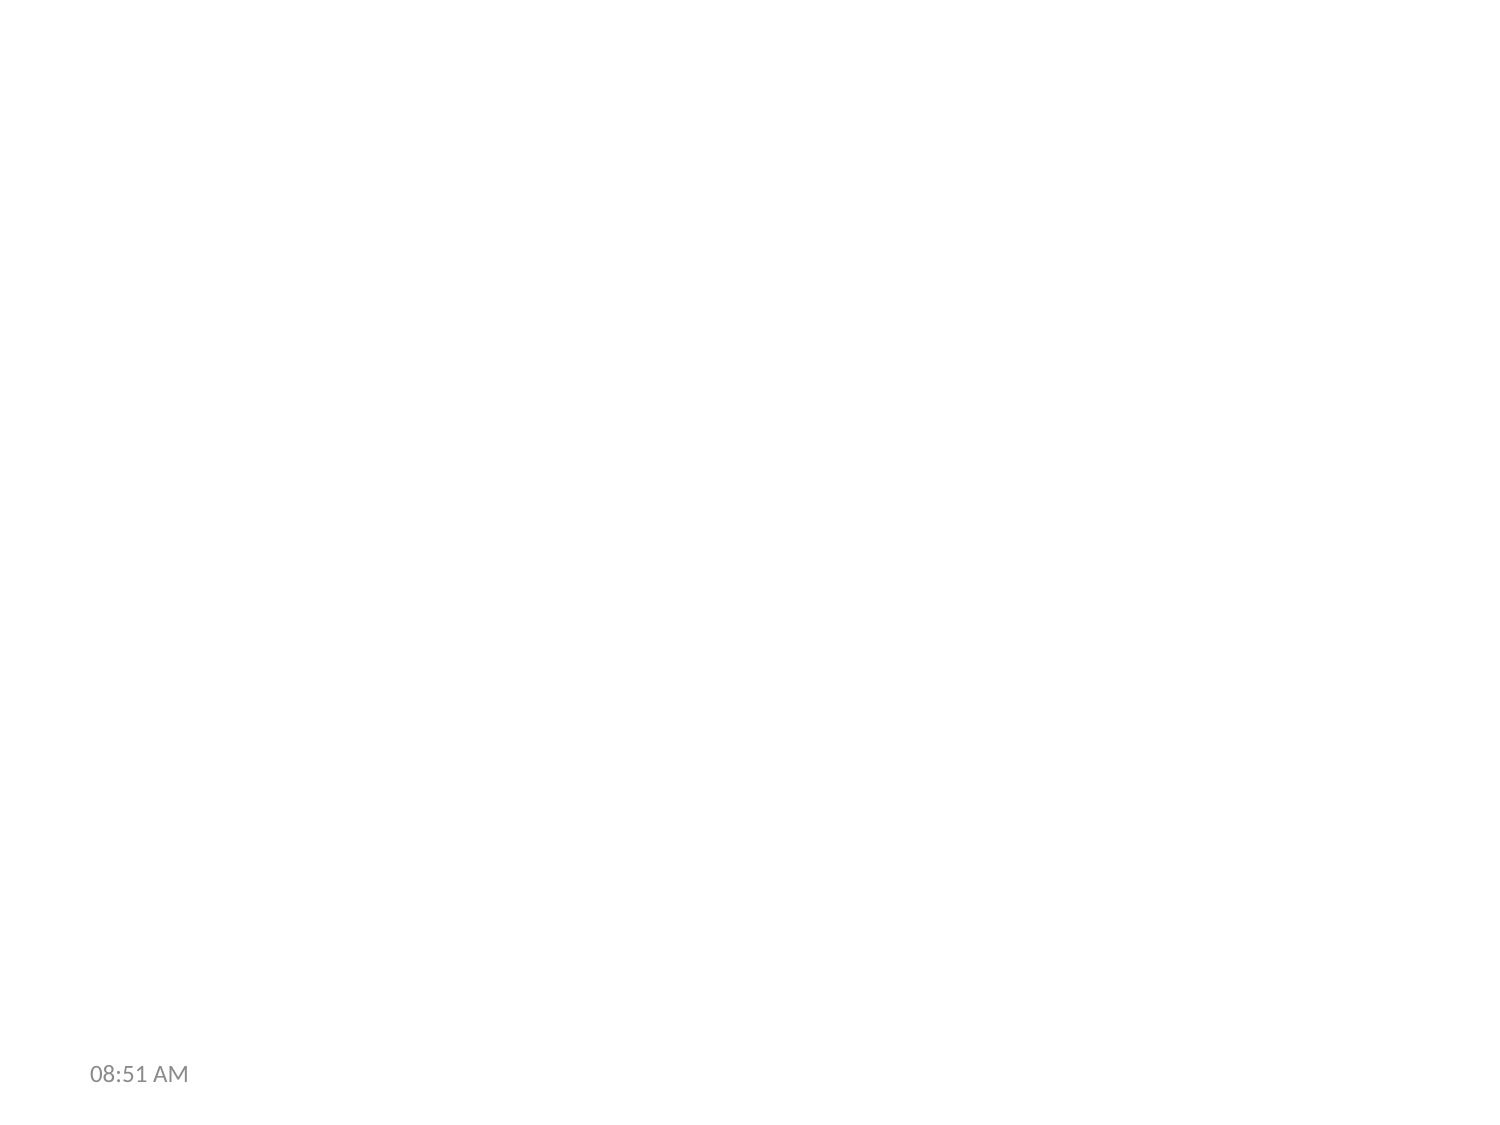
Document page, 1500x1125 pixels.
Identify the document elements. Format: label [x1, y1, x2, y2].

slide_number [75, 1042, 425, 1103]
